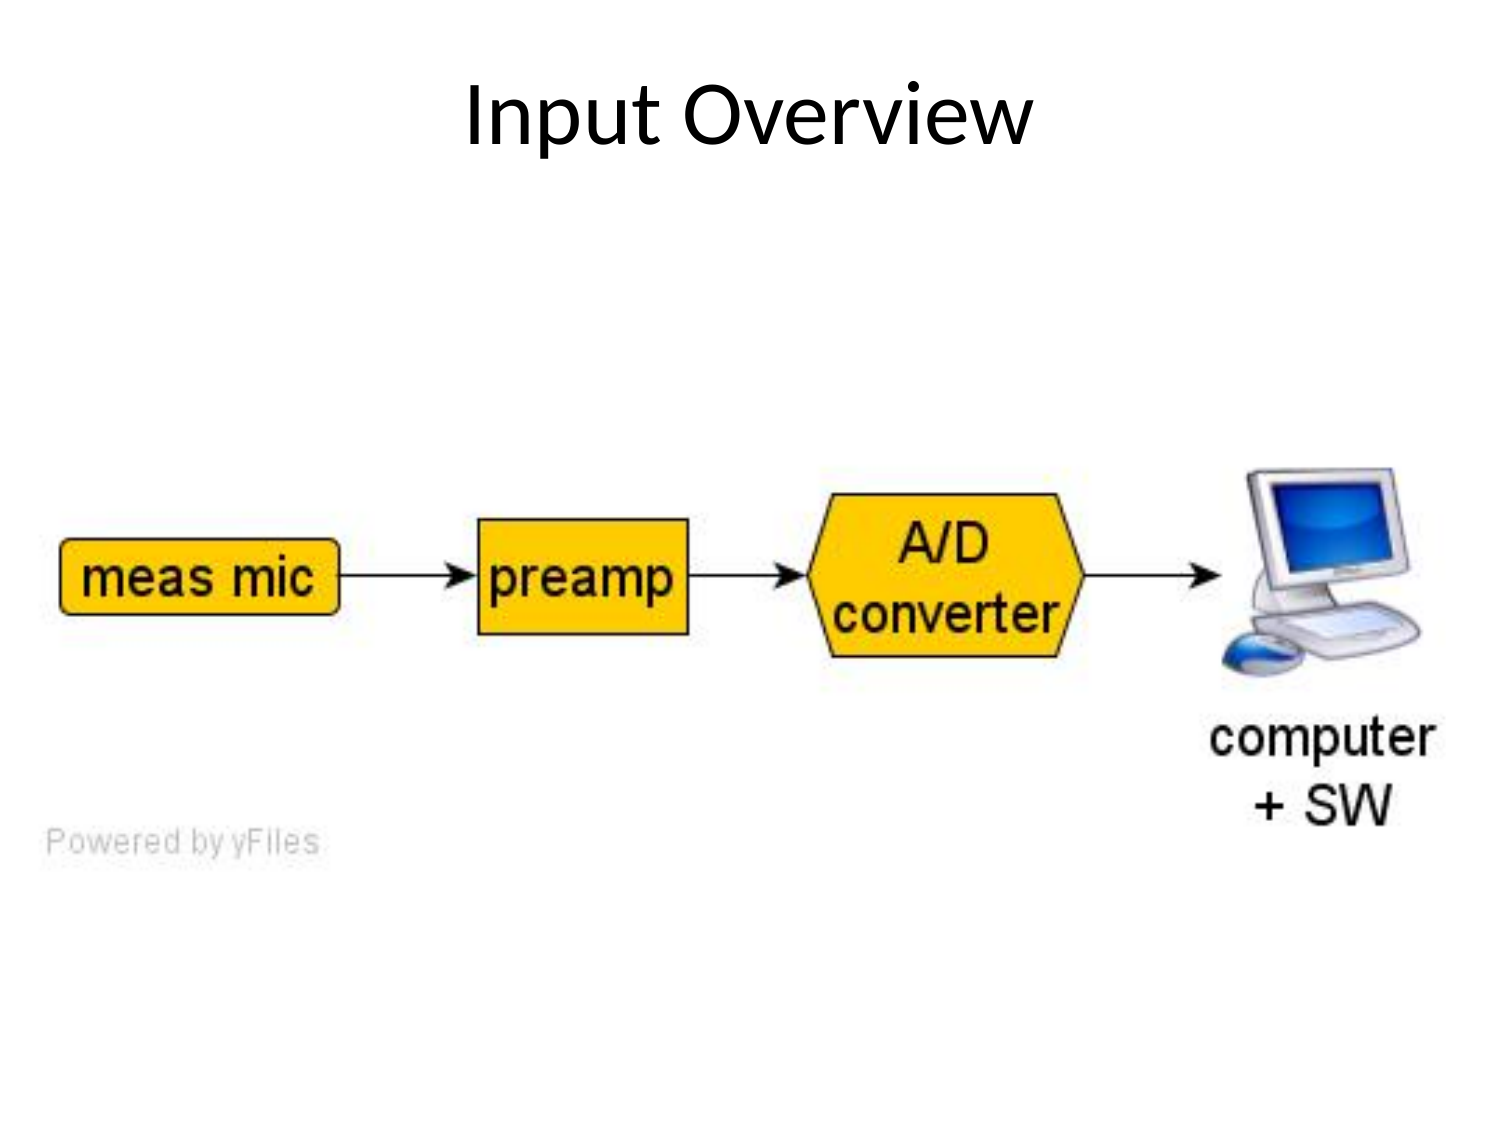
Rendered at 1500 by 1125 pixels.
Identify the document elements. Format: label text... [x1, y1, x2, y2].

picture [18, 424, 1485, 888]
text_box Input Overview [74, 45, 1425, 233]
